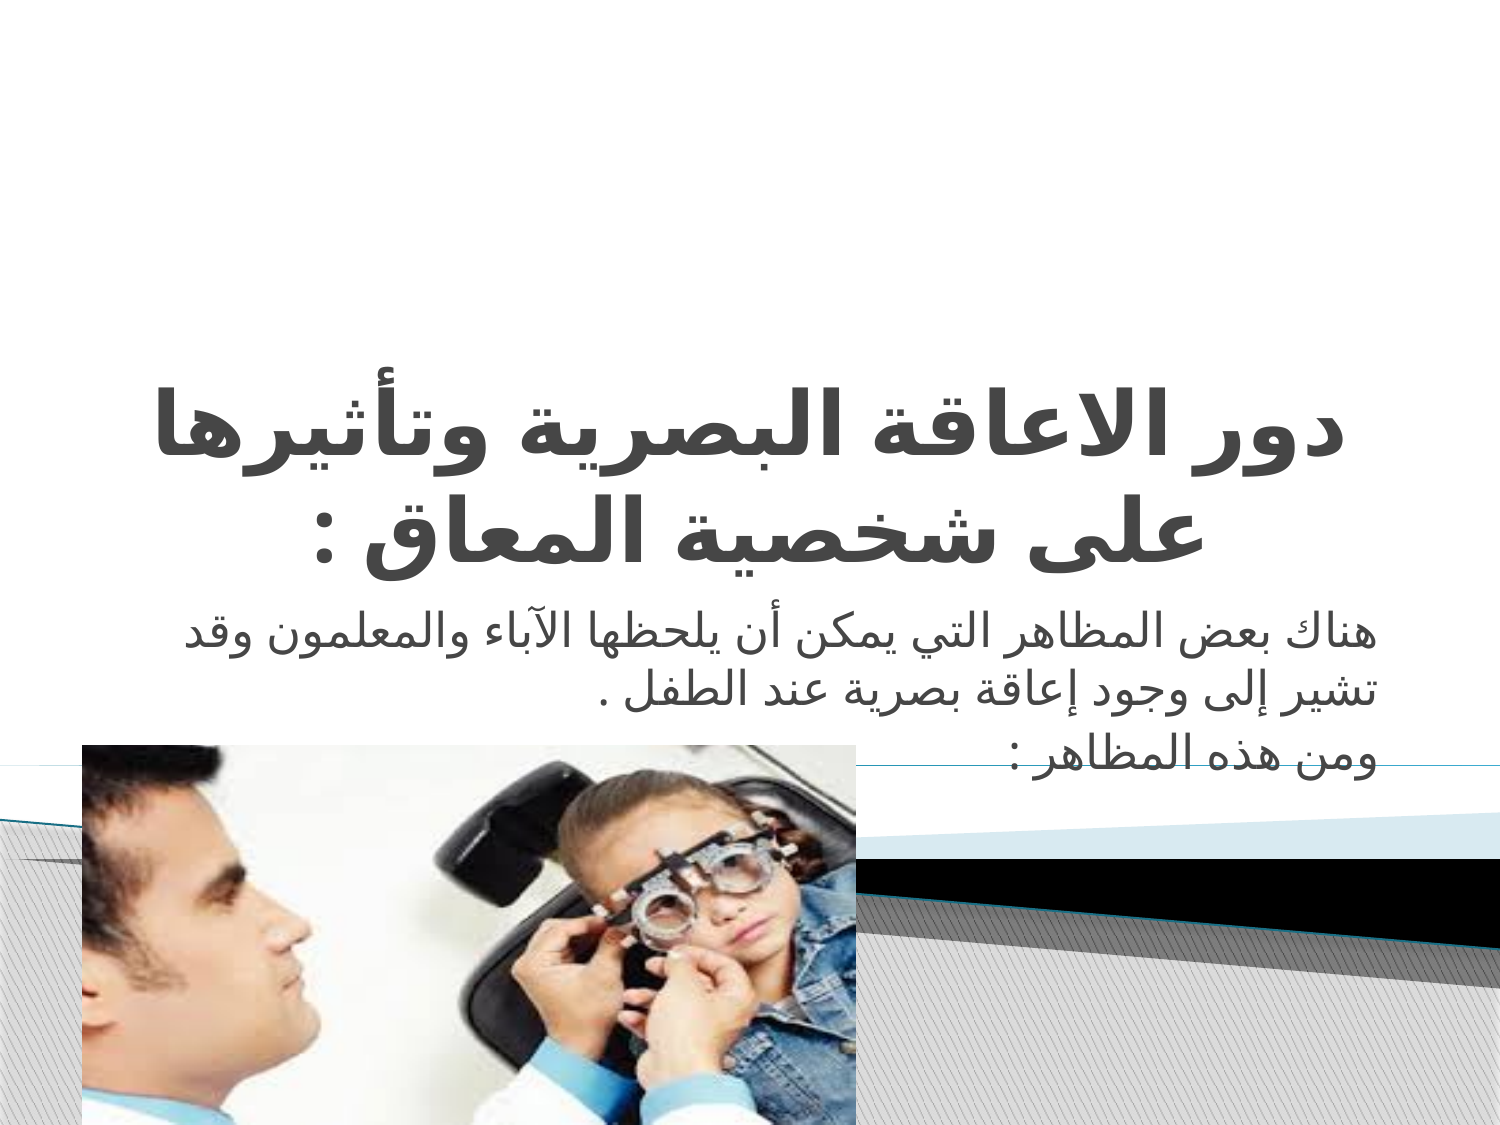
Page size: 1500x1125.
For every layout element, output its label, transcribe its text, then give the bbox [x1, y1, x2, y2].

subtitle هناك بعض المظاهر التي يمكن أن يلحظها الآباء والمعلمون وقد تشير إلى وجود إعاقة بصرية عند الطفل . ومن هذه المظاهر : [112, 592, 1388, 790]
title دور الاعاقة البصرية وتأثيرها على شخصية المعاق : [112, 287, 1388, 588]
picture [0, 744, 1500, 1125]
